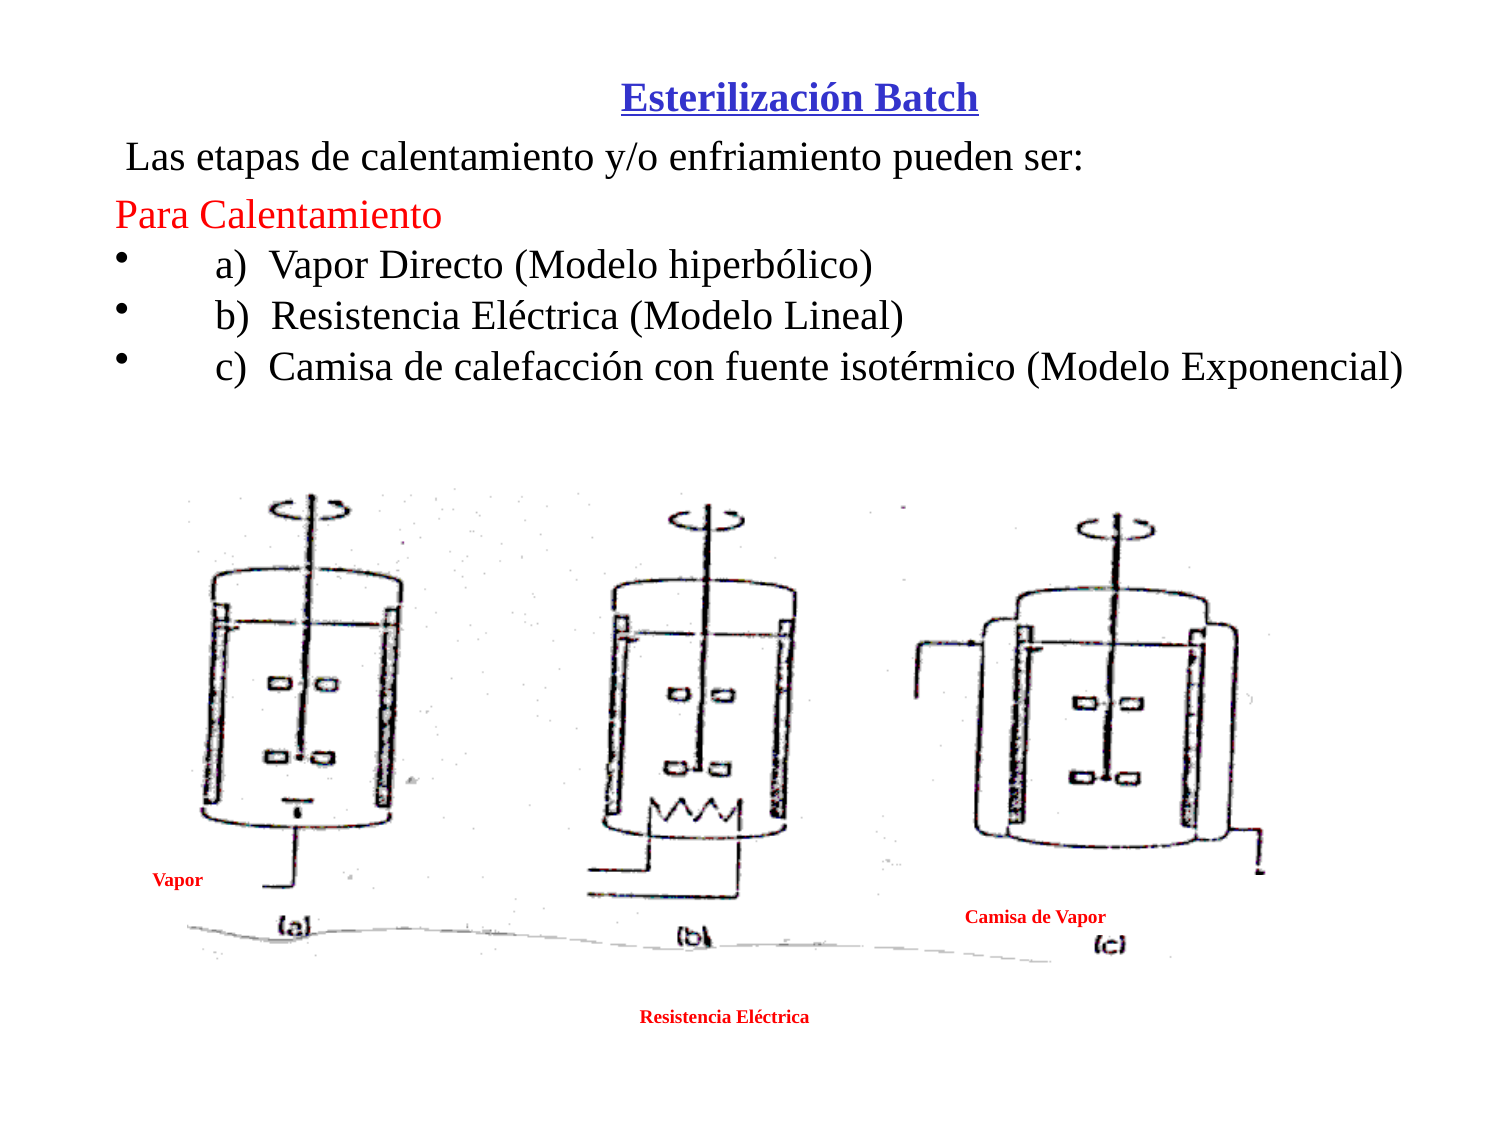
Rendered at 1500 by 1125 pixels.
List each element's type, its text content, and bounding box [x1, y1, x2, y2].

list Esterilización Batch Las etapas de calentamiento y/o enfriamiento pueden ser: Para Calentamiento a) Vapor Directo (Modelo hiperbólico) b) Resistencia Eléctrica (Modelo Lineal) c) Camisa de calefacción con fuente isotérmico (Modelo Exponencial) [99, 62, 1500, 726]
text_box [187, 487, 1293, 969]
text_box Resistencia Eléctrica [624, 977, 838, 1036]
text_box Vapor [137, 837, 182, 898]
